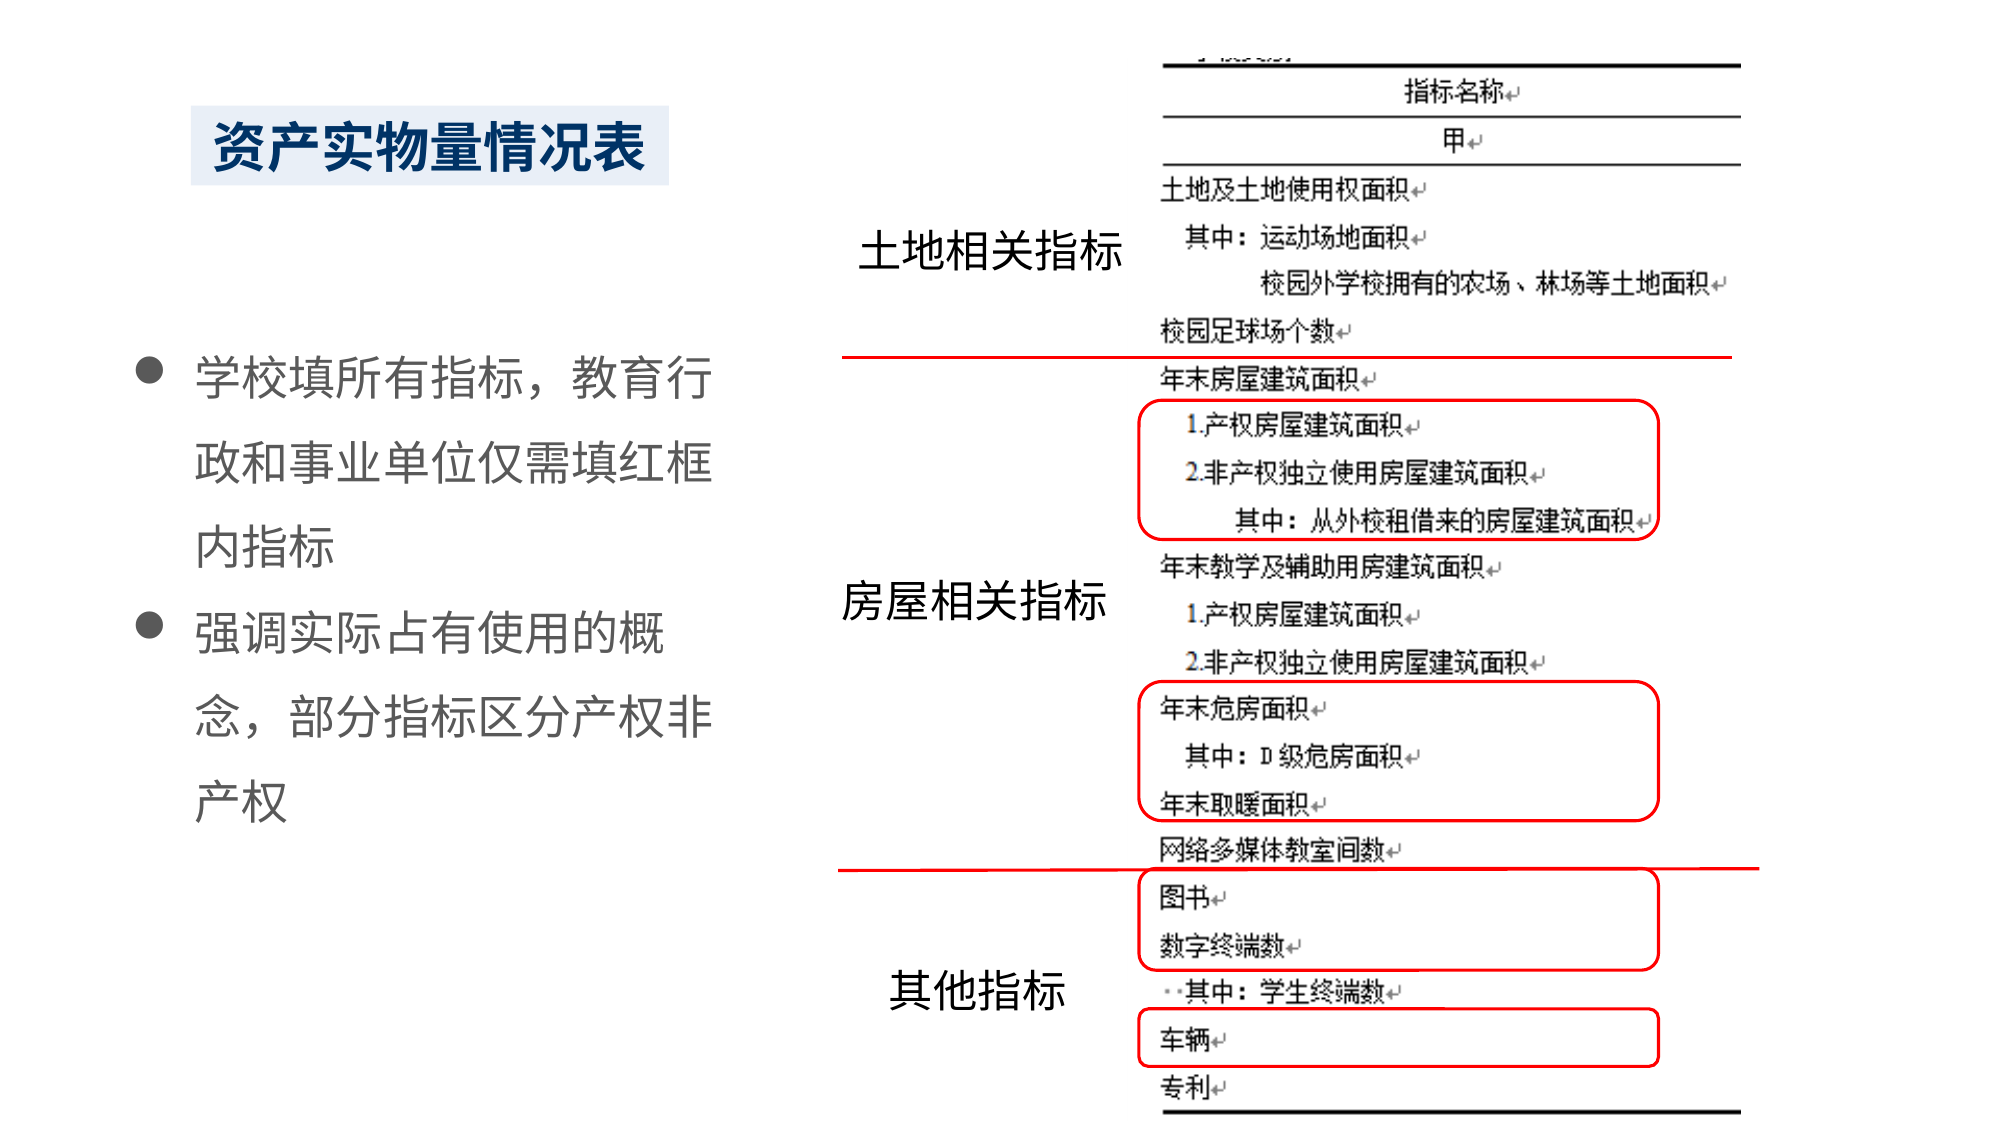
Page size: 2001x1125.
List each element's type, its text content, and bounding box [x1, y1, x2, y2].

text_box 其他指标 [874, 956, 1126, 1025]
text_box 资产实物量情况表 [190, 105, 669, 186]
picture [1126, 871, 1741, 1122]
text_box 房屋相关指标 [826, 539, 1126, 635]
picture [1126, 58, 1741, 868]
text_box 土地相关指标 [842, 216, 1126, 285]
text_box 学校填所有指标，教育行政和事业单位仅需填红框内指标 强调实际占有使用的概念，部分指标区分产权非产权 [117, 312, 770, 837]
